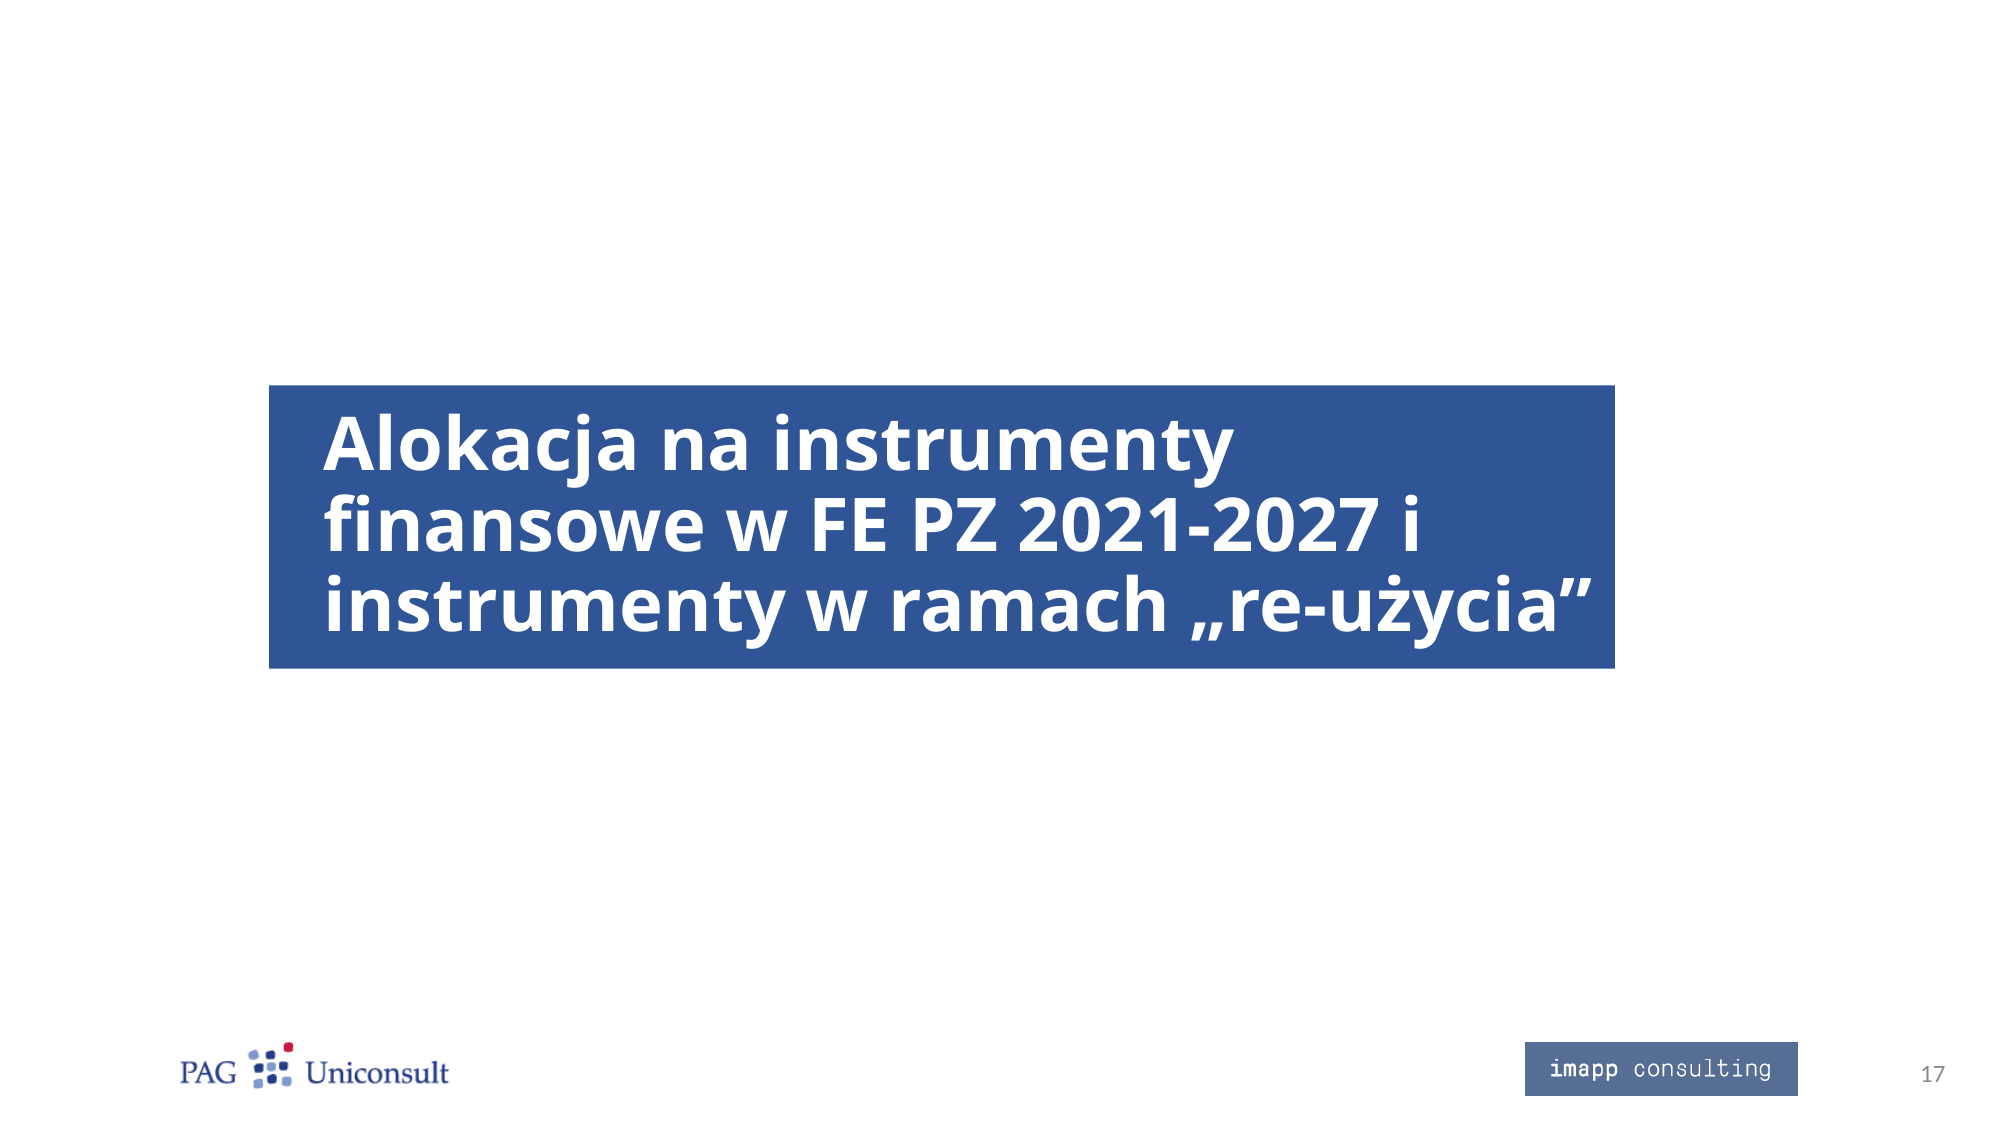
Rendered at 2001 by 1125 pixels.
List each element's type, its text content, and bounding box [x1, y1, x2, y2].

picture [165, 1040, 475, 1113]
slide_number 17 [1862, 1042, 1961, 1103]
title Alokacja na instrumenty finansowe w FE PZ 2021-2027 i instrumenty w ramach „re-użycia” [269, 385, 1615, 669]
